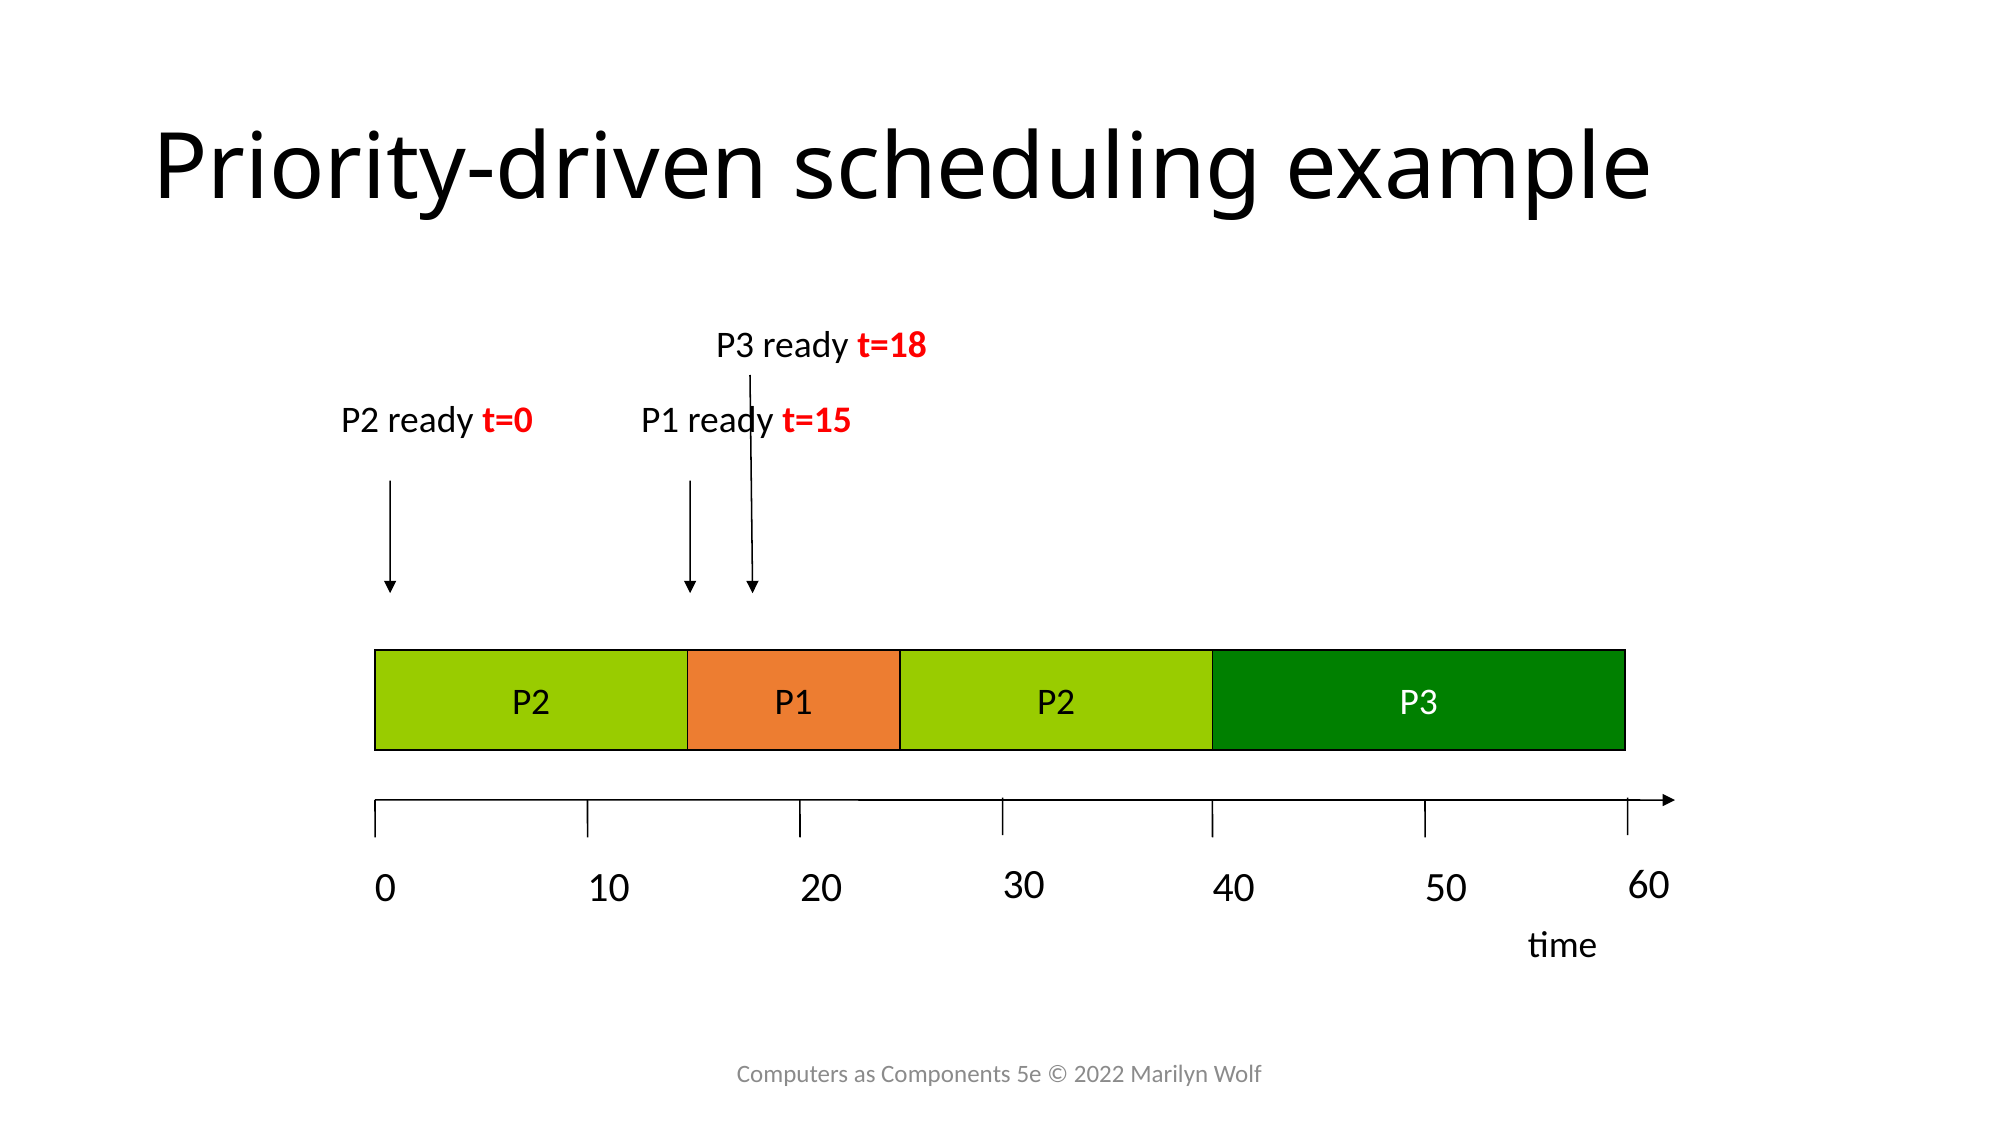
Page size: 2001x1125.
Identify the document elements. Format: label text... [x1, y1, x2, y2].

footer Computers as Components 5e © 2022 Marilyn Wolf [662, 1042, 1338, 1103]
text_box 40 [1197, 852, 1270, 918]
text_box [699, 312, 944, 594]
text_box P2 [374, 650, 687, 750]
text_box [324, 387, 550, 594]
text_box P2 [900, 650, 1212, 750]
text_box 50 [1410, 852, 1483, 918]
text_box 60 [1612, 849, 1685, 915]
text_box [1628, 793, 1675, 807]
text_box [624, 387, 699, 594]
text_box 10 [572, 852, 645, 918]
text_box P1 [687, 650, 900, 750]
title Priority-driven scheduling example [137, 59, 1863, 278]
text_box P3 [1212, 650, 1625, 750]
text_box 20 [785, 852, 858, 918]
text_box 30 [987, 849, 1060, 915]
text_box time [1513, 912, 1613, 973]
text_box 0 [360, 852, 412, 918]
